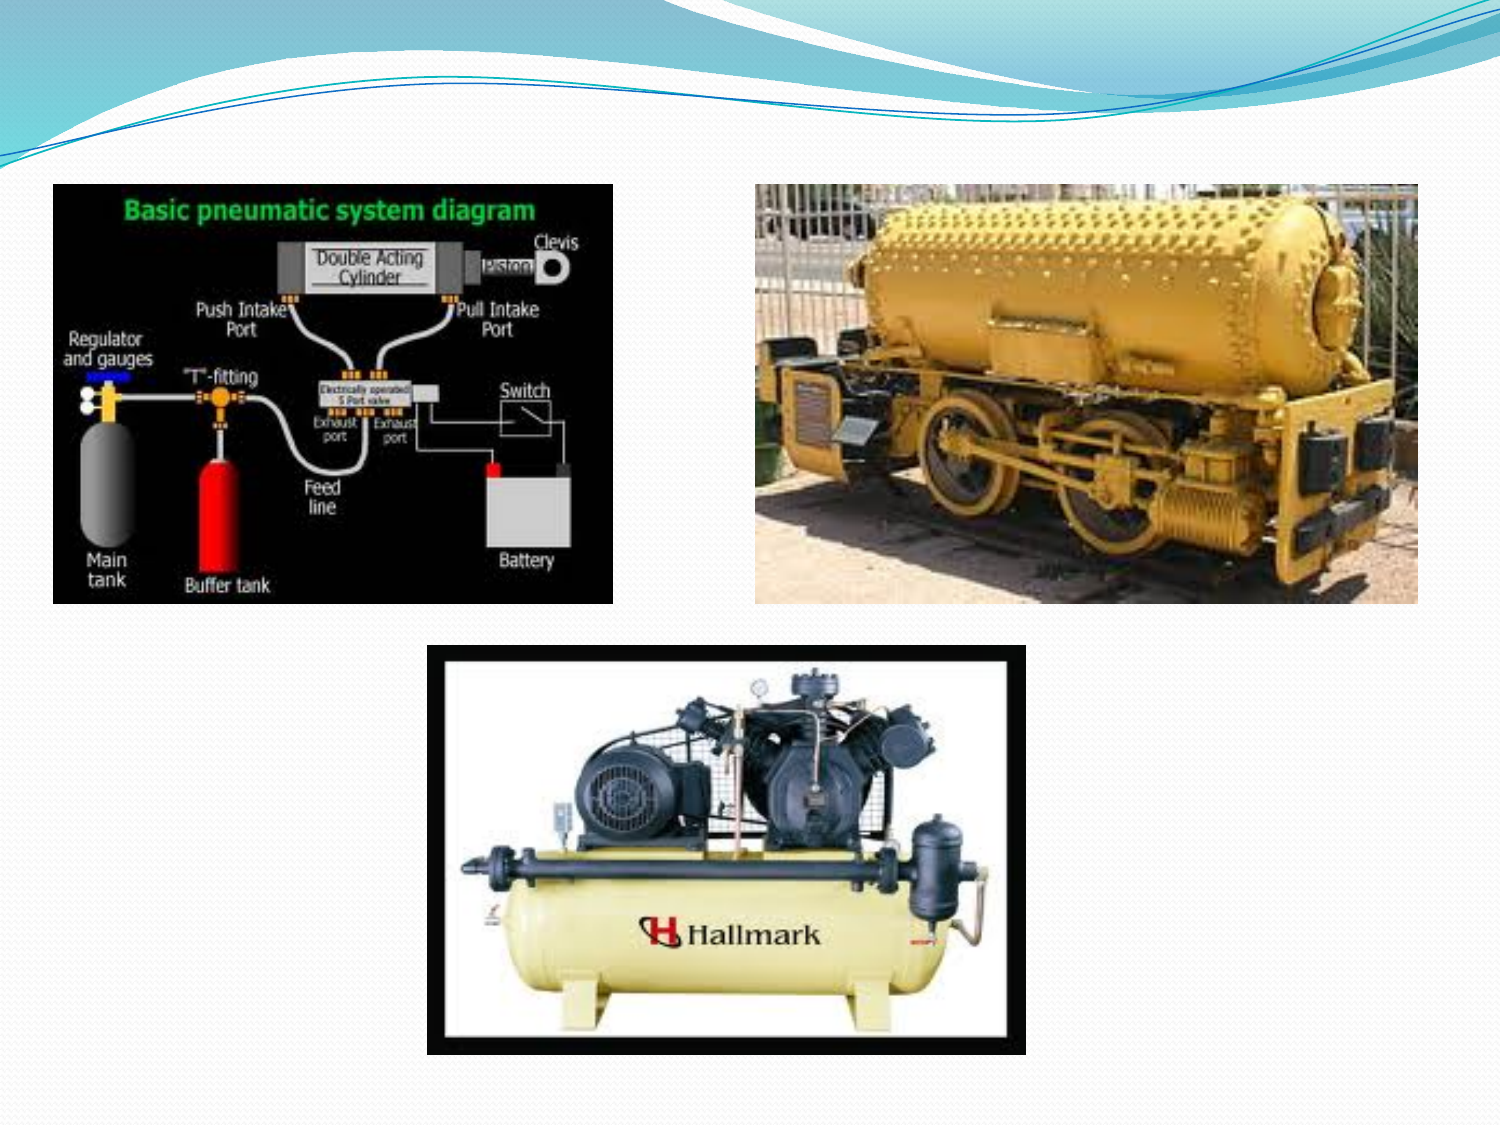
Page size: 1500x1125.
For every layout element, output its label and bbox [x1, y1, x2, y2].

picture [427, 644, 1026, 1055]
picture [755, 184, 1419, 604]
picture [52, 184, 614, 604]
